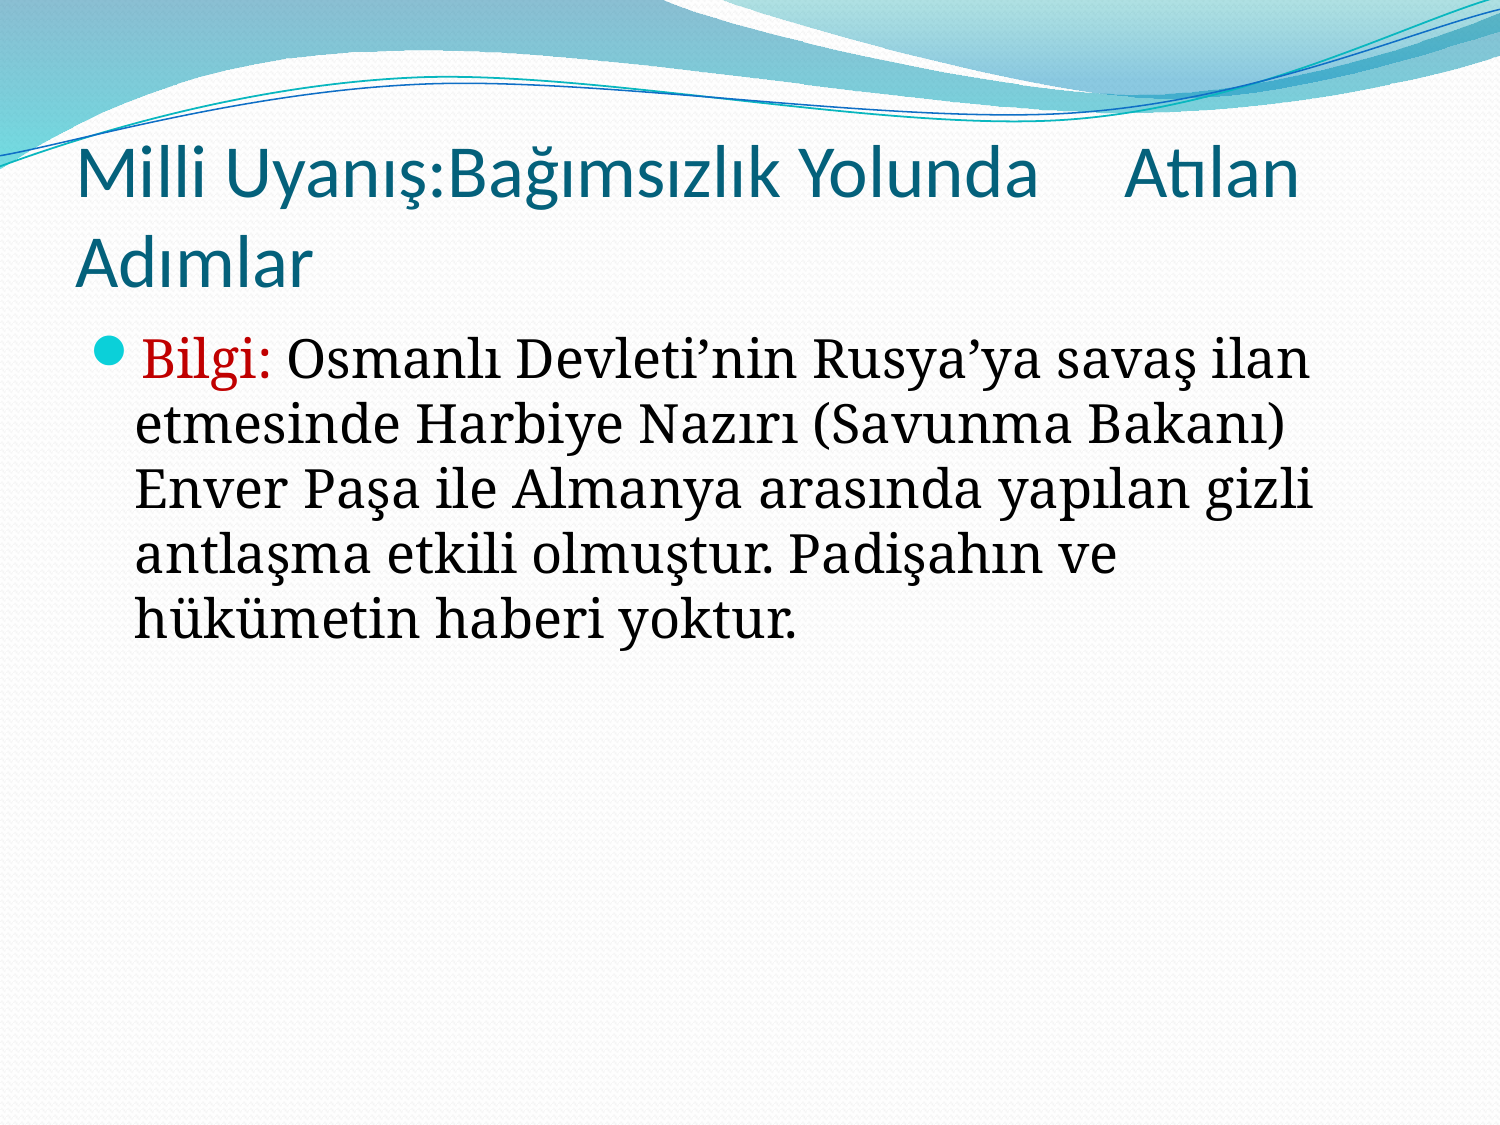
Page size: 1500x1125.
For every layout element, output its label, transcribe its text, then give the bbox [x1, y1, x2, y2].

list Bilgi: Osmanlı Devleti’nin Rusya’ya savaş ilan etmesinde Harbiye Nazırı (Savunma Bakanı) Enver Paşa ile Almanya arasında yapılan gizli antlaşma etkili olmuştur. Padişahın ve hükümetin haberi yoktur. [75, 317, 1425, 1038]
title Milli Uyanış:Bağımsızlık Yolunda Atılan Adımlar [75, 115, 1425, 303]
